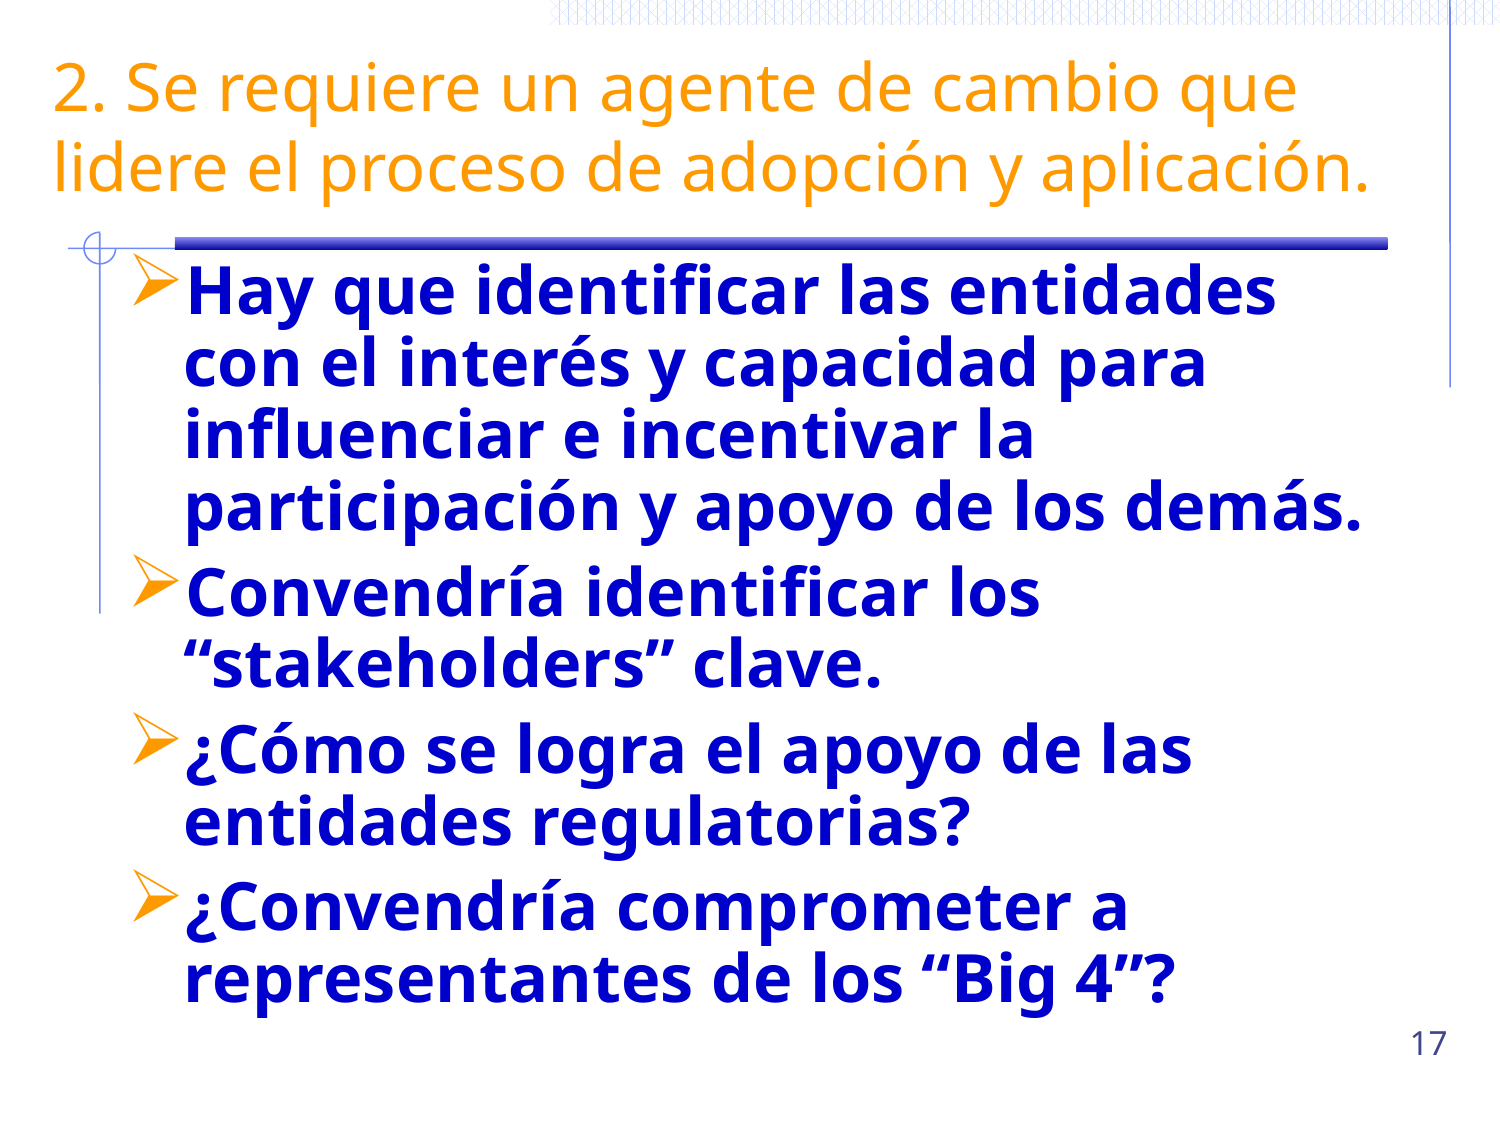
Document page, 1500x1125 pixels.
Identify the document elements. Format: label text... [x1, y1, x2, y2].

text_box 2. Se requiere un agente de cambio que lidere el proceso de adopción y aplicación. [37, 37, 1450, 213]
text_box [174, 237, 1388, 250]
slide_number 17 [1426, 999, 1463, 1076]
list Hay que identificar las entidades con el interés y capacidad para influenciar e incentivar la participación y apoyo de los demás. Convendría identificar los “stakeholders” clave. ¿Cómo se logra el apoyo de las entidades regulatorias? ¿Convendría comprometer a representantes de los “Big 4”? [112, 249, 1426, 1076]
